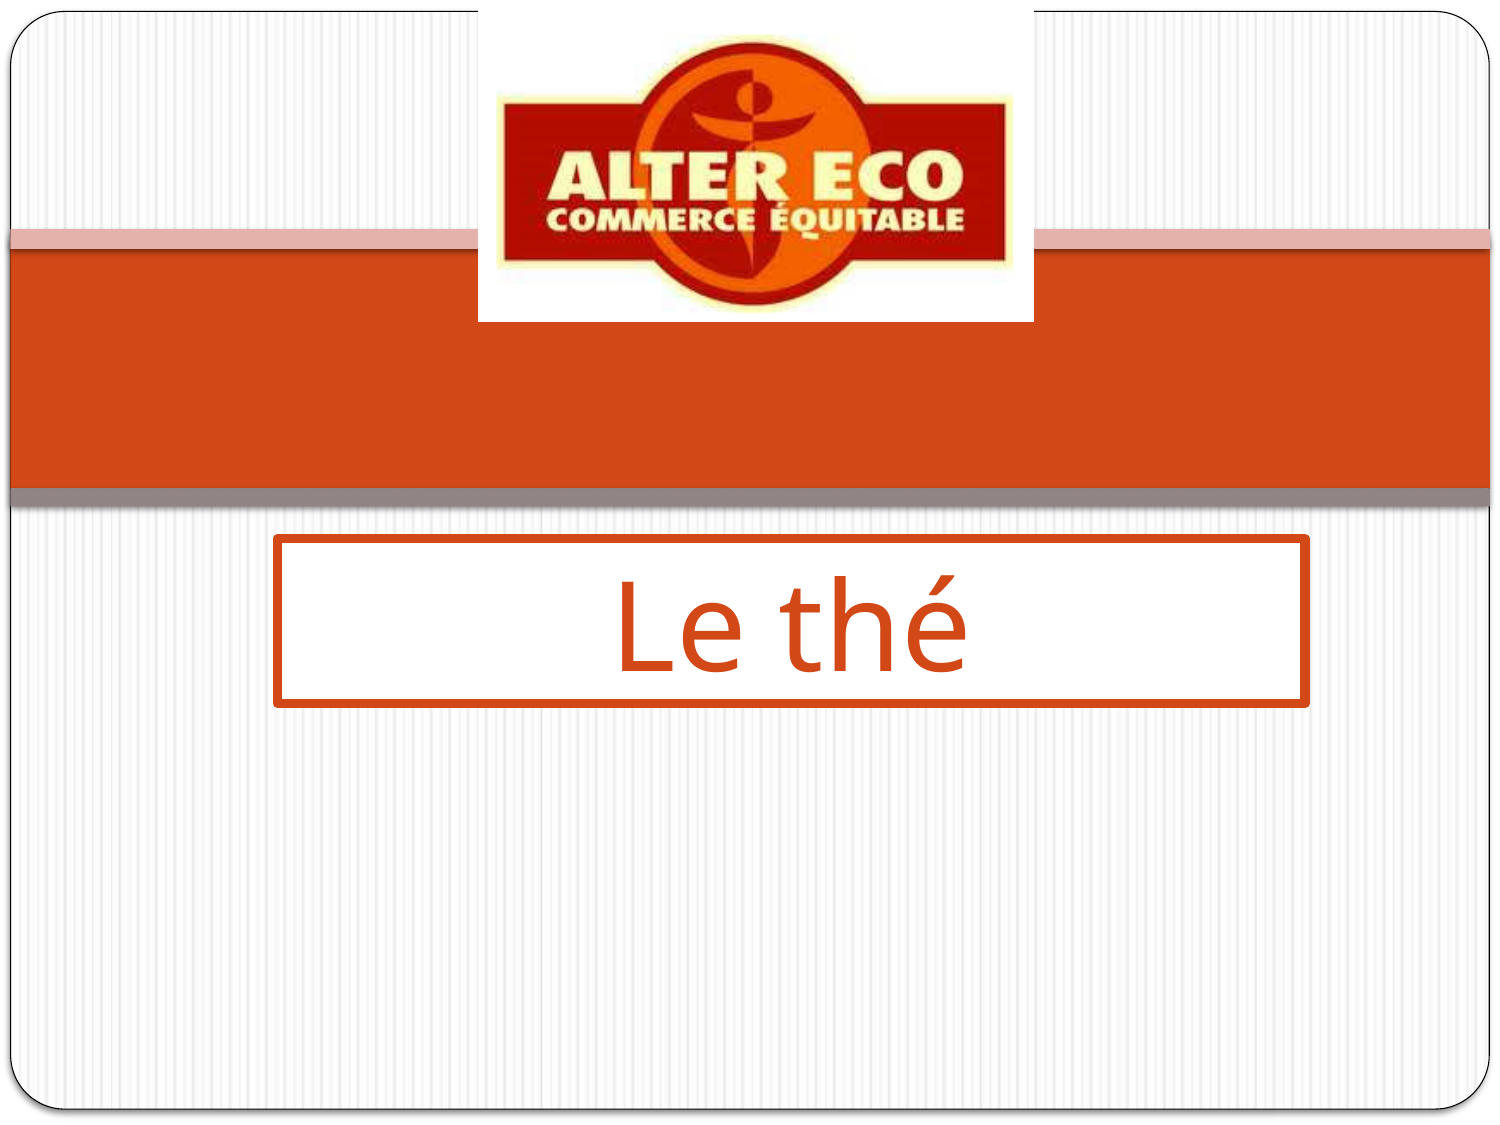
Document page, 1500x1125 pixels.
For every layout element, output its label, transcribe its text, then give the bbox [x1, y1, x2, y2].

picture [12, 0, 1488, 322]
picture [12, 507, 1488, 1108]
text_box Le thé [277, 538, 1306, 704]
